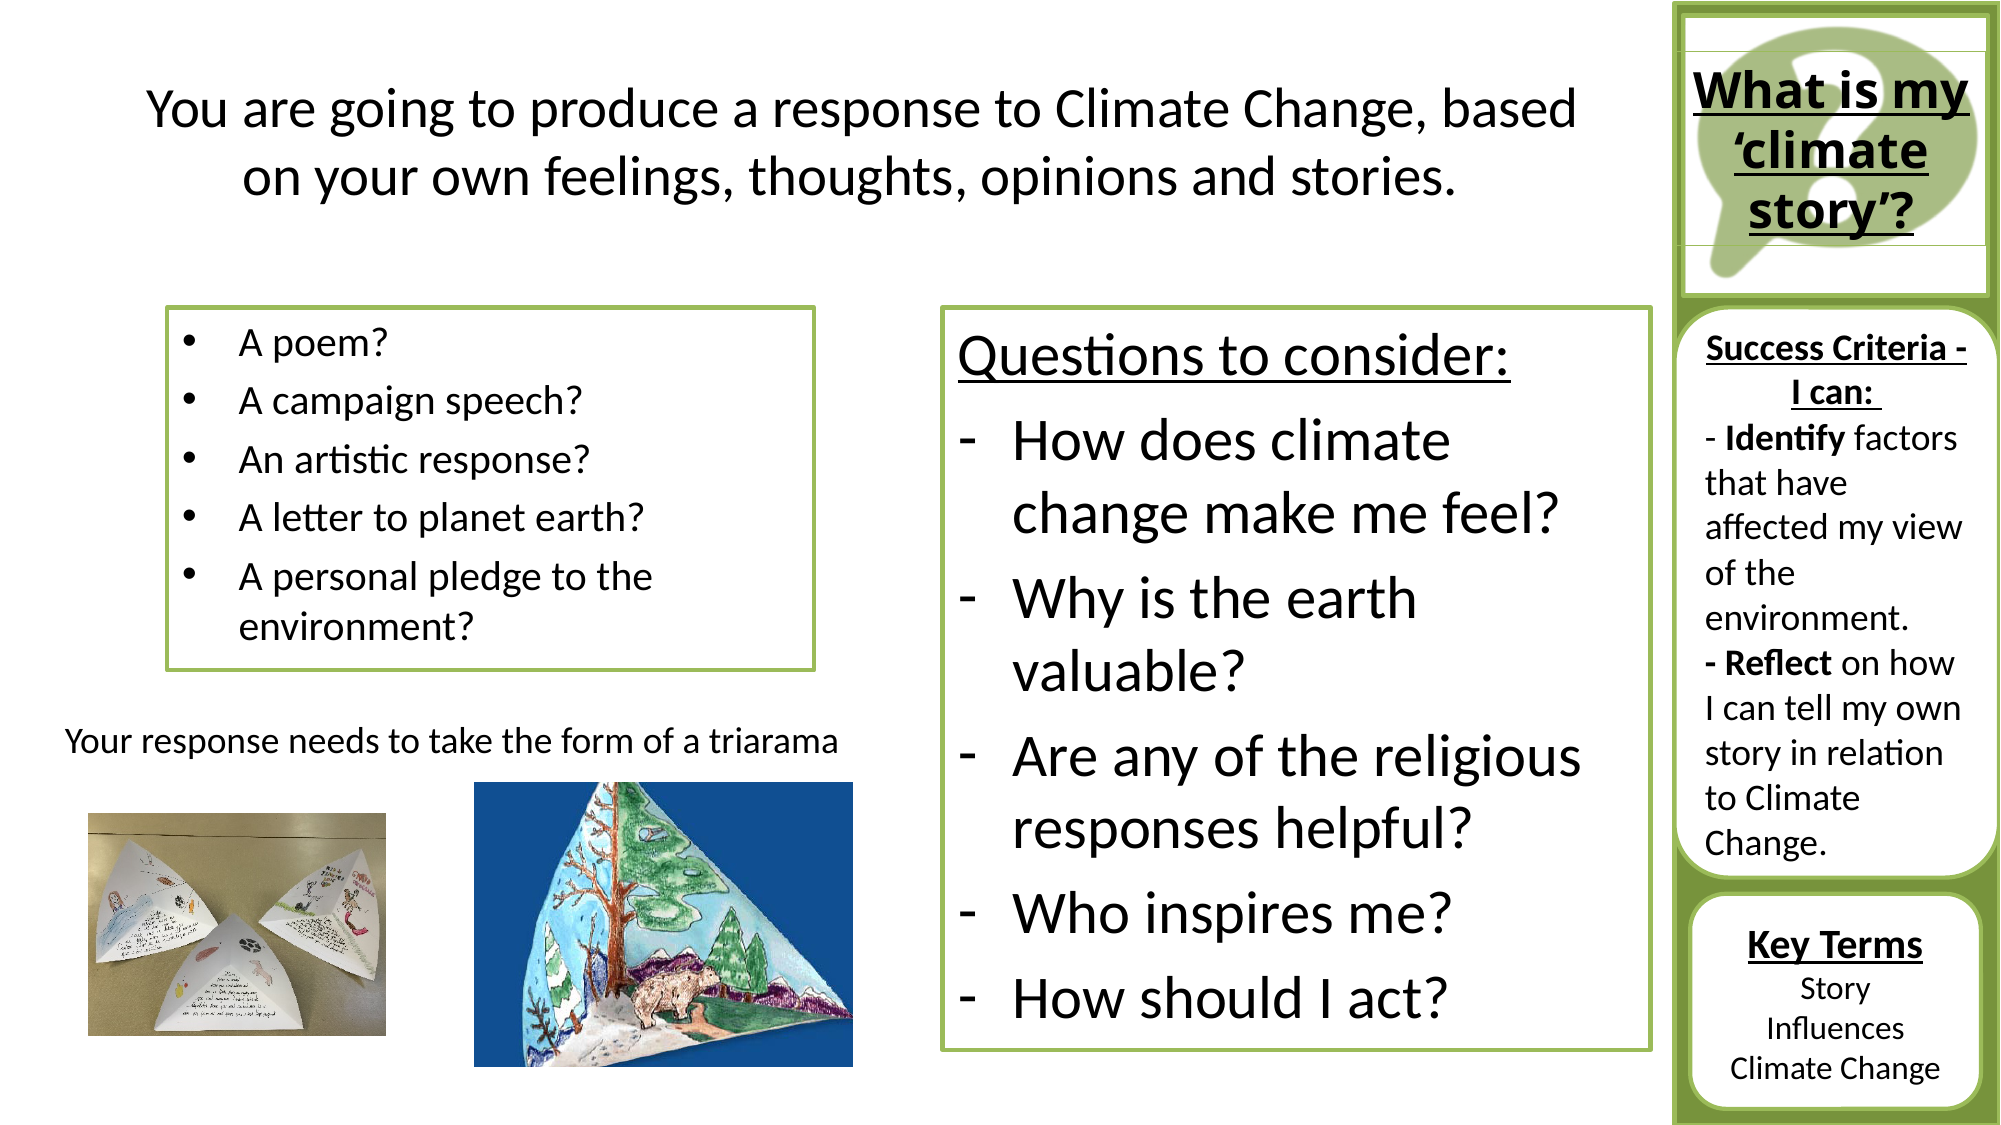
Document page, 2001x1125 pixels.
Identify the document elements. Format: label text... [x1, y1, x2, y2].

list Questions to consider: How does climate change make me feel? Why is the earth valuable? Are any of the religious responses helpful? Who inspires me? How should I act? [940, 305, 1653, 1052]
picture [88, 813, 386, 1037]
text_box Your response needs to take the form of a triarama [49, 708, 864, 769]
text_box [1674, 2, 2000, 1125]
picture [474, 782, 854, 1068]
list A poem? A campaign speech? An artistic response? A letter to planet earth? A personal pledge to the environment? [165, 305, 816, 672]
title You are going to produce a response to Climate Change, based on your own feelings, thoughts, opinions and stories. [99, 45, 1627, 233]
